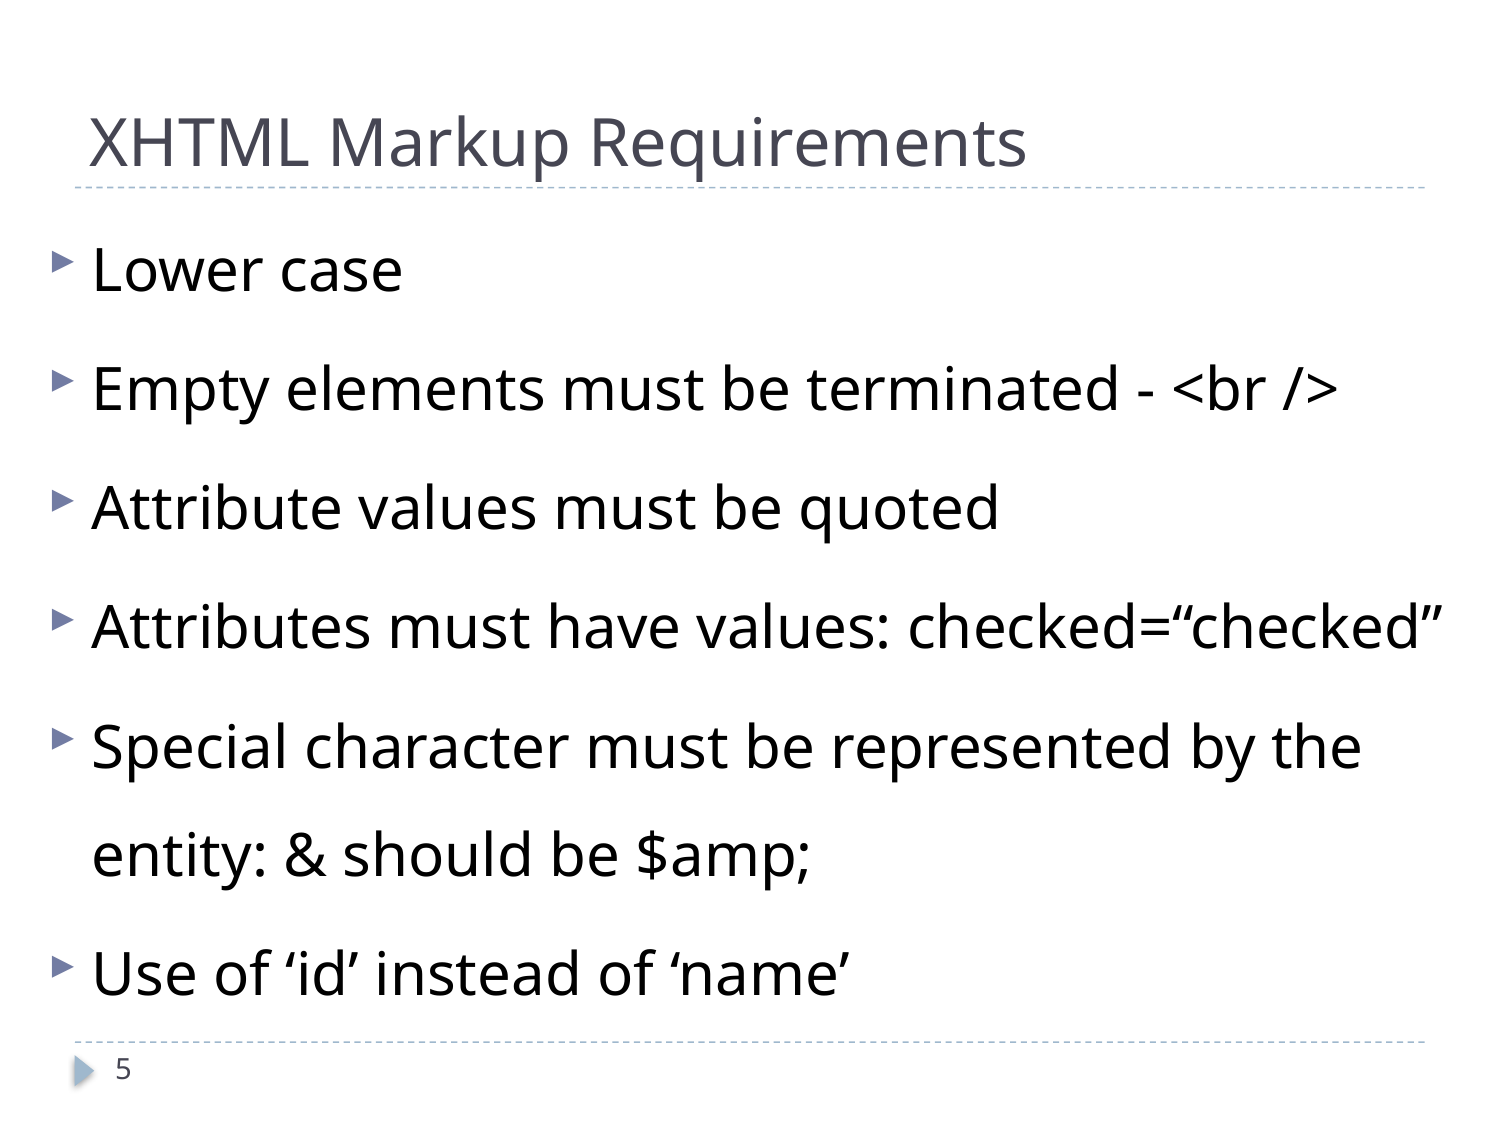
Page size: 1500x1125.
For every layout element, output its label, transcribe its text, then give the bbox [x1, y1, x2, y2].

list Lower case Empty elements must be terminated - <br /> Attribute values must be quoted Attributes must have values: checked=“checked” Special character must be represented by the entity: & should be $amp; Use of ‘id’ instead of ‘name’ [33, 187, 1496, 1025]
title XHTML Markup Requirements [75, 24, 1425, 187]
slide_number 5 [100, 1042, 426, 1103]
